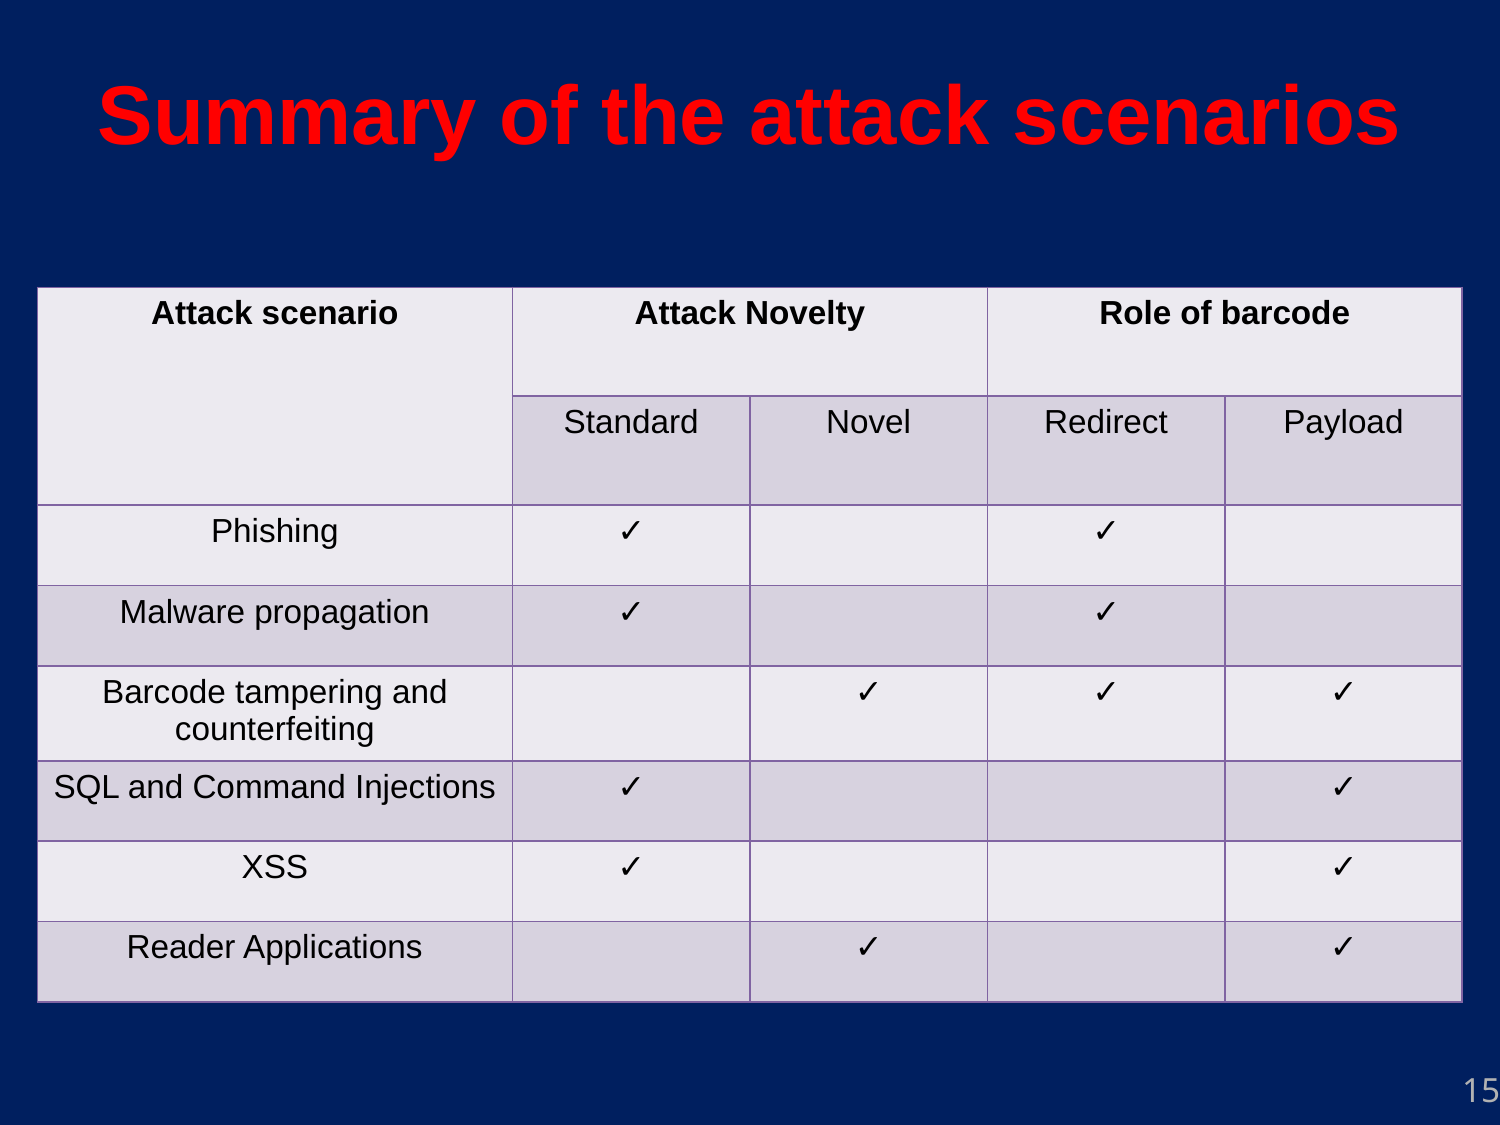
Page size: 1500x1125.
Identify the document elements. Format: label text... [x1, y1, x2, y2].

table_cell [1226, 586, 1461, 665]
table_cell ✓ [513, 762, 749, 840]
title Summary of the attack scenarios [75, 61, 1425, 250]
table_cell [988, 922, 1224, 1001]
table_cell Payload [1226, 397, 1461, 504]
table_cell ✓ [1226, 667, 1461, 760]
table_cell ✓ [1226, 762, 1461, 840]
table_cell Reader Applications [38, 922, 512, 1001]
table_cell ✓ [988, 667, 1224, 760]
table_cell Redirect [988, 397, 1224, 504]
table_cell ✓ [513, 586, 749, 665]
table_header Attack scenario [38, 288, 512, 504]
table_cell Standard [513, 397, 749, 504]
table_header Role of barcode [988, 288, 1461, 395]
table_cell Phishing [38, 506, 512, 585]
table_cell [513, 922, 749, 1001]
table_cell Barcode tampering and counterfeiting [38, 667, 512, 760]
table_cell [751, 762, 987, 840]
table_cell ✓ [1226, 922, 1461, 1001]
slide_number 15 [1437, 1069, 1500, 1110]
table_cell ✓ [1226, 842, 1461, 921]
table_header Attack Novelty [513, 288, 987, 395]
table_cell ✓ [513, 506, 749, 585]
table_cell ✓ [988, 586, 1224, 665]
table_cell [1226, 506, 1461, 585]
table_cell [988, 762, 1224, 840]
table_cell ✓ [988, 506, 1224, 585]
table_cell SQL and Command Injections [38, 762, 512, 840]
table_cell ✓ [751, 667, 987, 760]
table_cell XSS [38, 842, 512, 921]
table_cell [751, 586, 987, 665]
table_cell [751, 842, 987, 921]
table_cell ✓ [513, 842, 749, 921]
table_cell [988, 842, 1224, 921]
table_cell Novel [751, 397, 987, 504]
table_cell [513, 667, 749, 760]
table_cell [751, 506, 987, 585]
table_cell ✓ [751, 922, 987, 1001]
table_cell Malware propagation [38, 586, 512, 665]
